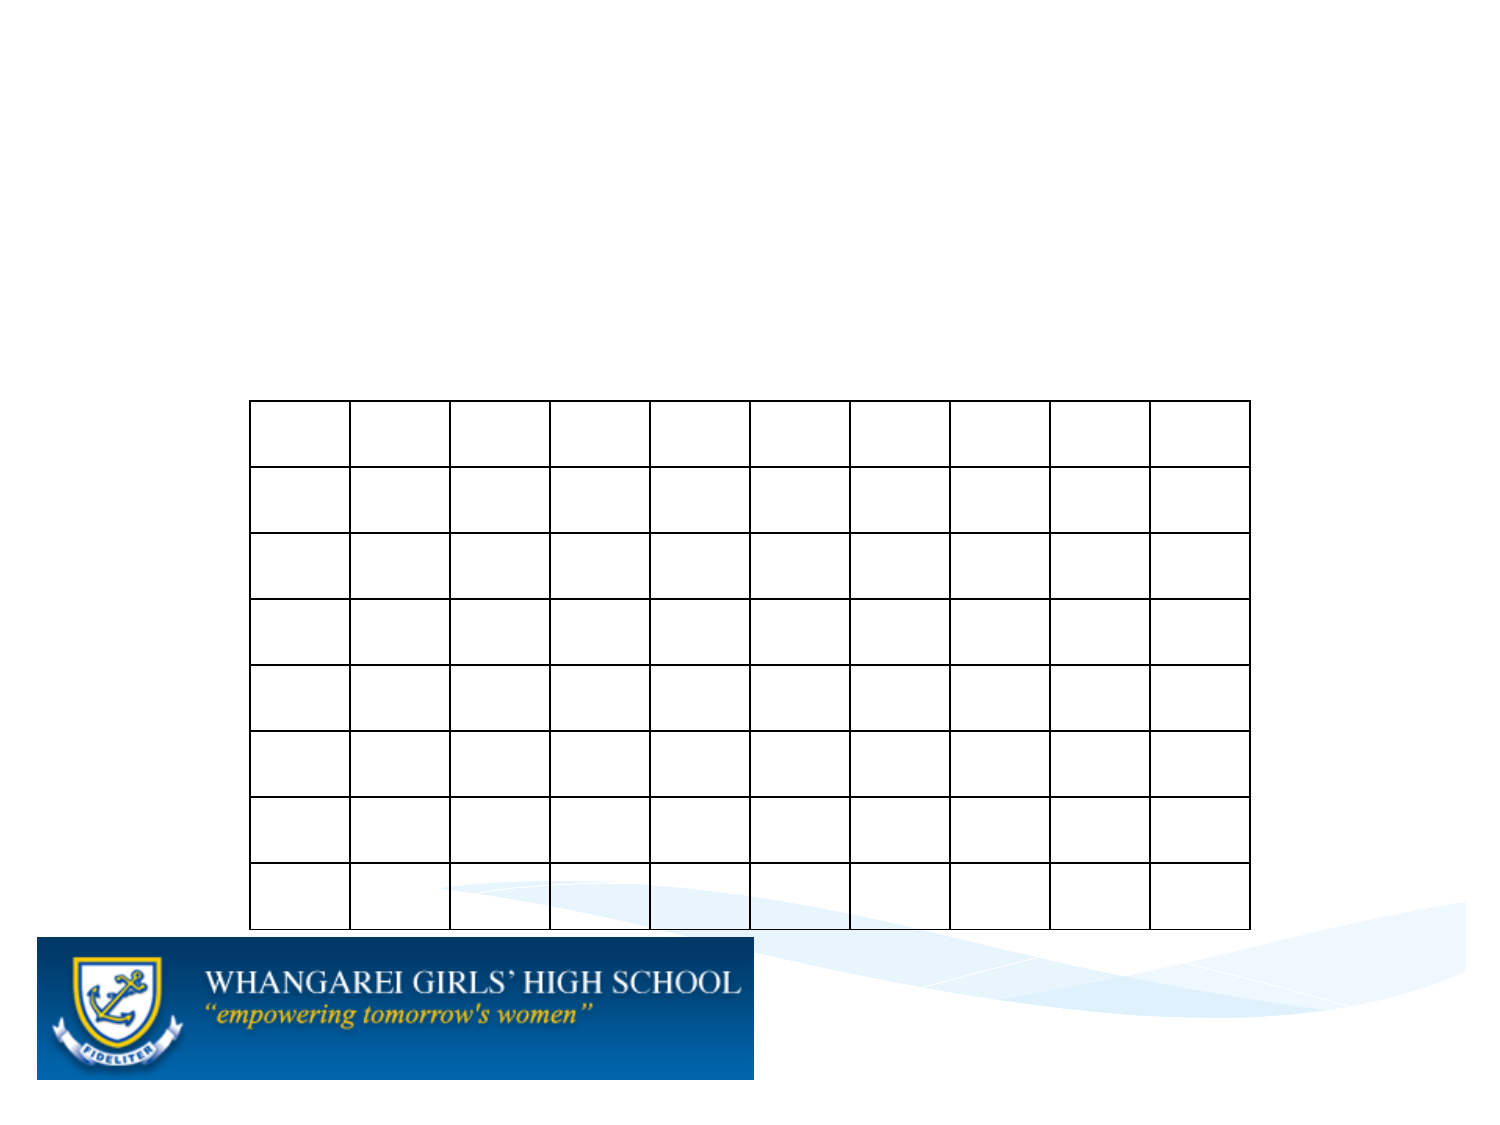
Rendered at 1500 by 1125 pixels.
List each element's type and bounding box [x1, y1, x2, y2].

table_cell [651, 732, 749, 796]
table_cell [851, 666, 949, 730]
table_cell [951, 798, 1049, 862]
table_cell [1051, 468, 1149, 532]
table_header [351, 402, 449, 466]
table_cell [251, 798, 349, 862]
table_header [651, 402, 749, 466]
table_cell [1051, 798, 1149, 862]
table_cell [451, 798, 549, 862]
table_cell [1151, 864, 1249, 929]
table_cell [851, 534, 949, 598]
table_cell [451, 666, 549, 730]
table_cell [451, 534, 549, 598]
table_cell [751, 732, 849, 796]
table_cell [451, 468, 549, 532]
table_cell [551, 468, 649, 532]
table_header [1151, 402, 1249, 466]
table_cell [851, 468, 949, 532]
table_cell [751, 864, 849, 929]
table_cell [351, 864, 449, 929]
table_cell [1051, 666, 1149, 730]
table_cell [451, 732, 549, 796]
table_cell [251, 600, 349, 664]
table_header [851, 402, 949, 466]
table_cell [651, 798, 749, 862]
table_cell [251, 732, 349, 796]
table_cell [851, 732, 949, 796]
table_header [751, 402, 849, 466]
table_cell [551, 864, 649, 929]
picture [37, 937, 754, 1080]
table_cell [551, 600, 649, 664]
table_cell [1151, 534, 1249, 598]
table_cell [351, 798, 449, 862]
table_cell [451, 600, 549, 664]
table_cell [1051, 534, 1149, 598]
table_header [251, 402, 349, 466]
table_cell [351, 732, 449, 796]
table_cell [551, 798, 649, 862]
table_cell [1151, 798, 1249, 862]
table_cell [451, 864, 549, 929]
table_cell [651, 468, 749, 532]
table_cell [351, 468, 449, 532]
table_header [551, 402, 649, 466]
table_cell [1051, 864, 1149, 929]
table_cell [951, 732, 1049, 796]
table_cell [851, 600, 949, 664]
table_cell [1051, 732, 1149, 796]
table_cell [951, 600, 1049, 664]
table_cell [651, 864, 749, 929]
table_cell [1151, 666, 1249, 730]
table_cell [951, 864, 1049, 929]
table_cell [651, 600, 749, 664]
table_cell [651, 534, 749, 598]
table_cell [951, 468, 1049, 532]
table_cell [551, 666, 649, 730]
table_cell [751, 468, 849, 532]
table_cell [251, 666, 349, 730]
table_header [451, 402, 549, 466]
table_cell [1051, 600, 1149, 664]
table_cell [1151, 468, 1249, 532]
table_cell [951, 666, 1049, 730]
table_cell [251, 468, 349, 532]
table_cell [351, 534, 449, 598]
table_cell [1151, 732, 1249, 796]
table_cell [351, 666, 449, 730]
table_cell [551, 732, 649, 796]
table_cell [751, 666, 849, 730]
table_cell [851, 798, 949, 862]
table_cell [351, 600, 449, 664]
table_cell [751, 534, 849, 598]
table_cell [651, 666, 749, 730]
table_cell [551, 534, 649, 598]
table_header [951, 402, 1049, 466]
table_cell [751, 798, 849, 862]
table_header [1051, 402, 1149, 466]
table_cell [951, 534, 1049, 598]
table_cell [251, 534, 349, 598]
table_cell [751, 600, 849, 664]
table_cell [251, 864, 349, 929]
table_cell [851, 864, 949, 929]
table_cell [1151, 600, 1249, 664]
